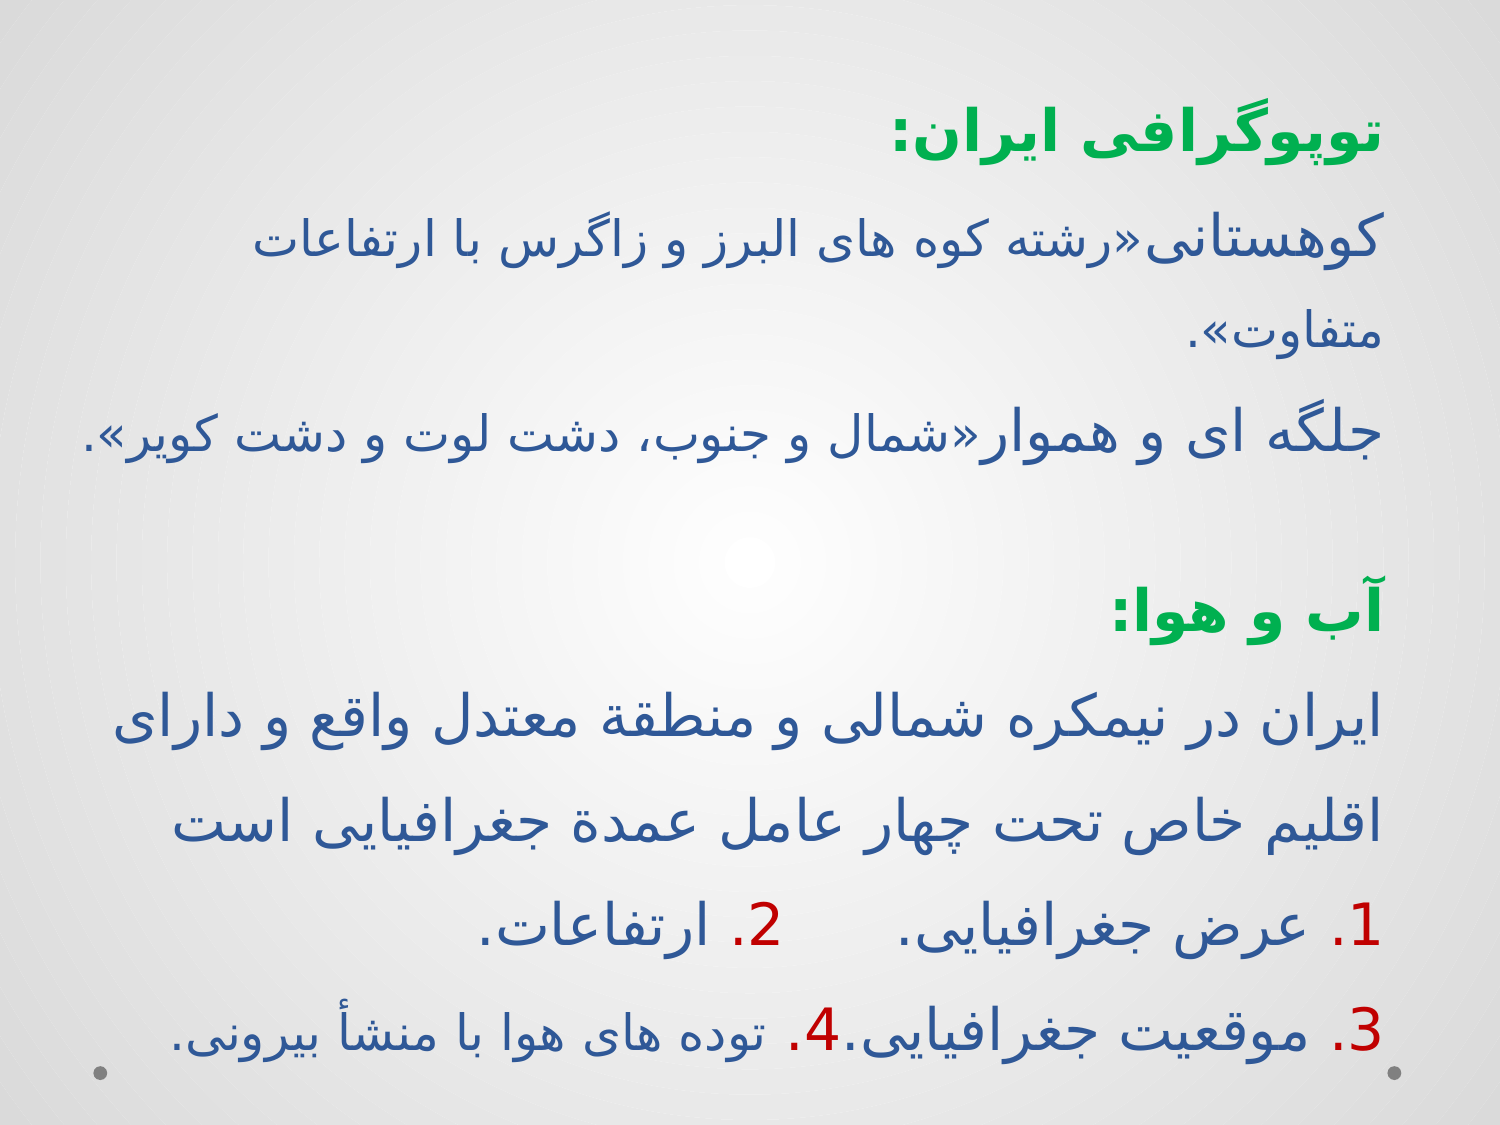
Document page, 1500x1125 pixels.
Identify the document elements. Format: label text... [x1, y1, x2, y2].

title توپوگرافی ایران: کوهستانی«رشته کوه های البرز و زاگرس با ارتفاعات متفاوت». جلگه ای و هموار«شمال و جنوب، دشت لوت و دشت کویر». آب و هوا: ایران در نیمکره شمالی و منطقة معتدل واقع و دارای اقلیم خاص تحت چهار عامل عمدة جغرافیایی است 1. عرض جغرافیایی. 2. ارتفاعات. 3. موقعیت جغرافیایی. 4. توده های هوا با منشأ بیرونی. [41, 278, 1400, 1125]
